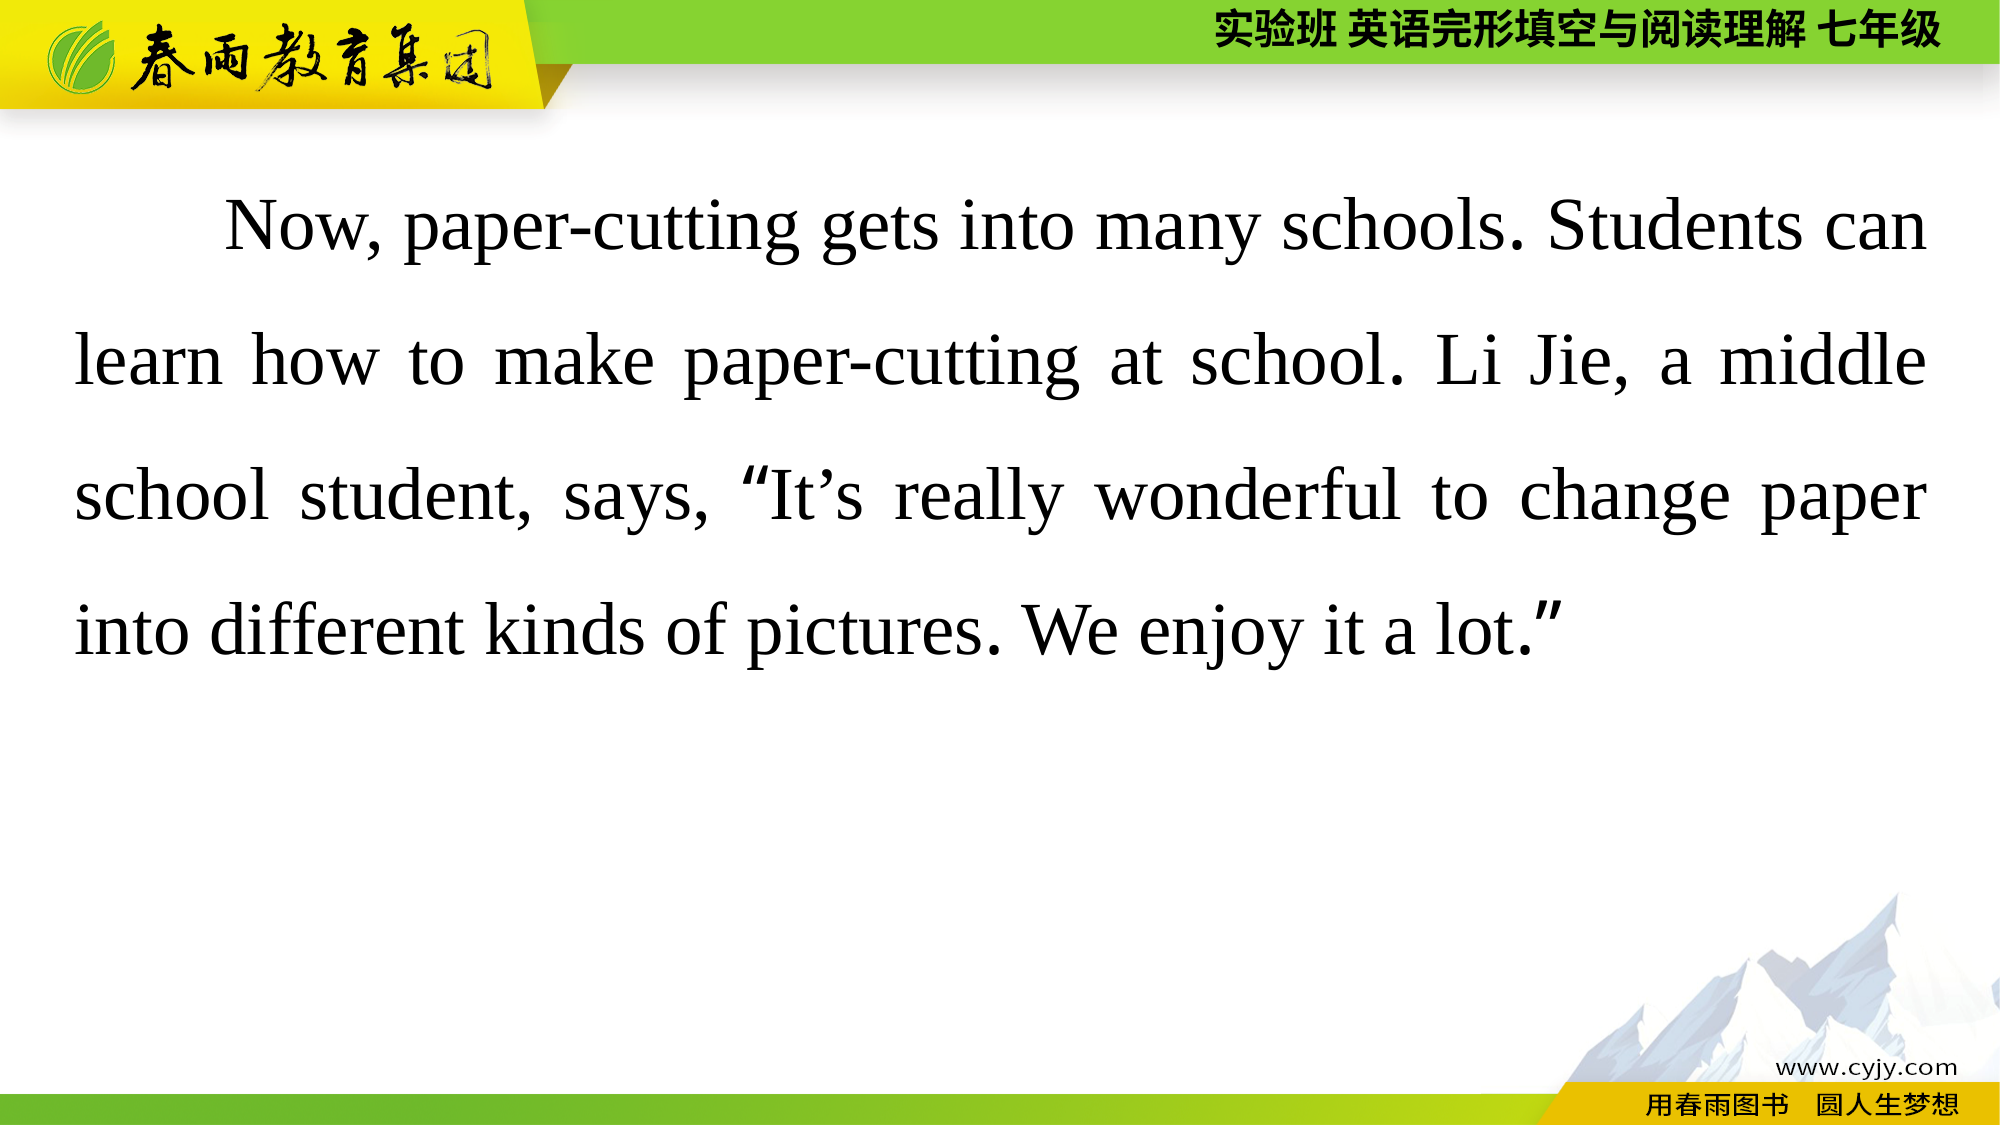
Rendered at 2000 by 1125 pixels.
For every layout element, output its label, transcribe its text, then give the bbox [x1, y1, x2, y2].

list Now, paper-cutting gets into many schools. Students can learn how to make paper-cutting at school. Li Jie, a middle school student, says, “It’s really wonderful to change paper into different kinds of pictures. We enjoy it a lot.” [59, 122, 1944, 802]
picture [0, 0, 2000, 1125]
